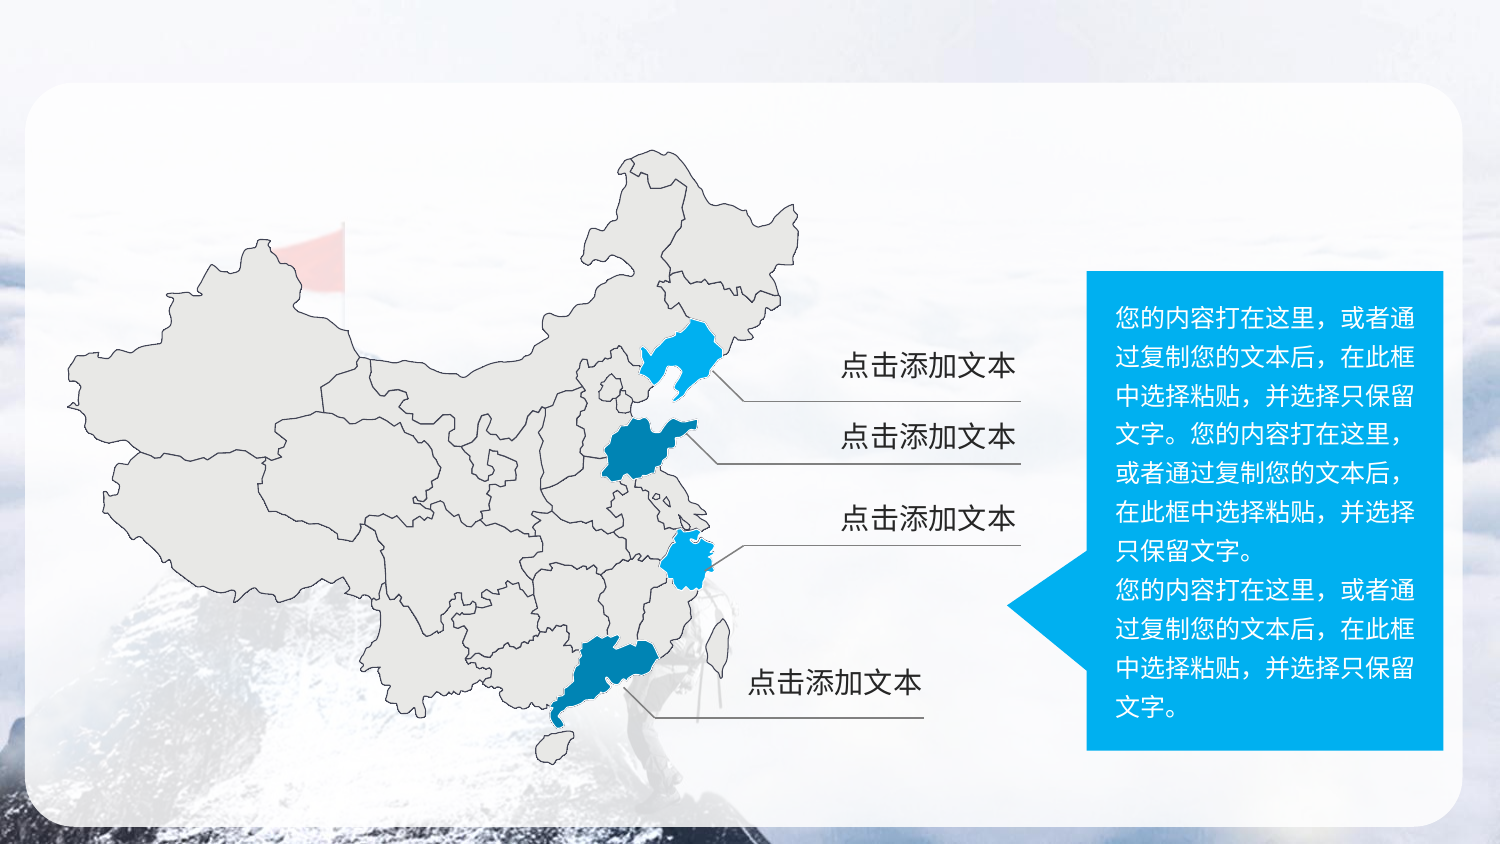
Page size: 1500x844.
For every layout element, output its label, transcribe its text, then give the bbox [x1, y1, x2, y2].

text_box [1004, 268, 1446, 753]
text_box 点击添加文本 [803, 658, 935, 705]
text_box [712, 370, 744, 402]
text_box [686, 433, 718, 465]
text_box 点击添加文本 [829, 413, 1028, 460]
text_box 您的内容打在这里，或者通过复制您的文本后，在此框中选择粘贴，并选择只保留文字。您的内容打在这里，或者通过复制您的文本后，在此框中选择粘贴，并选择只保留文字。 您的内容打在这里，或者通过复制您的文本后，在此框中选择粘贴，并选择只保留文字。 [1104, 287, 1444, 727]
text_box 点击添加文本 [829, 494, 1028, 542]
picture [0, 0, 1500, 844]
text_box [67, 149, 799, 765]
text_box 点击添加文本 [829, 342, 1028, 389]
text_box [623, 687, 655, 719]
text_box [704, 545, 744, 572]
